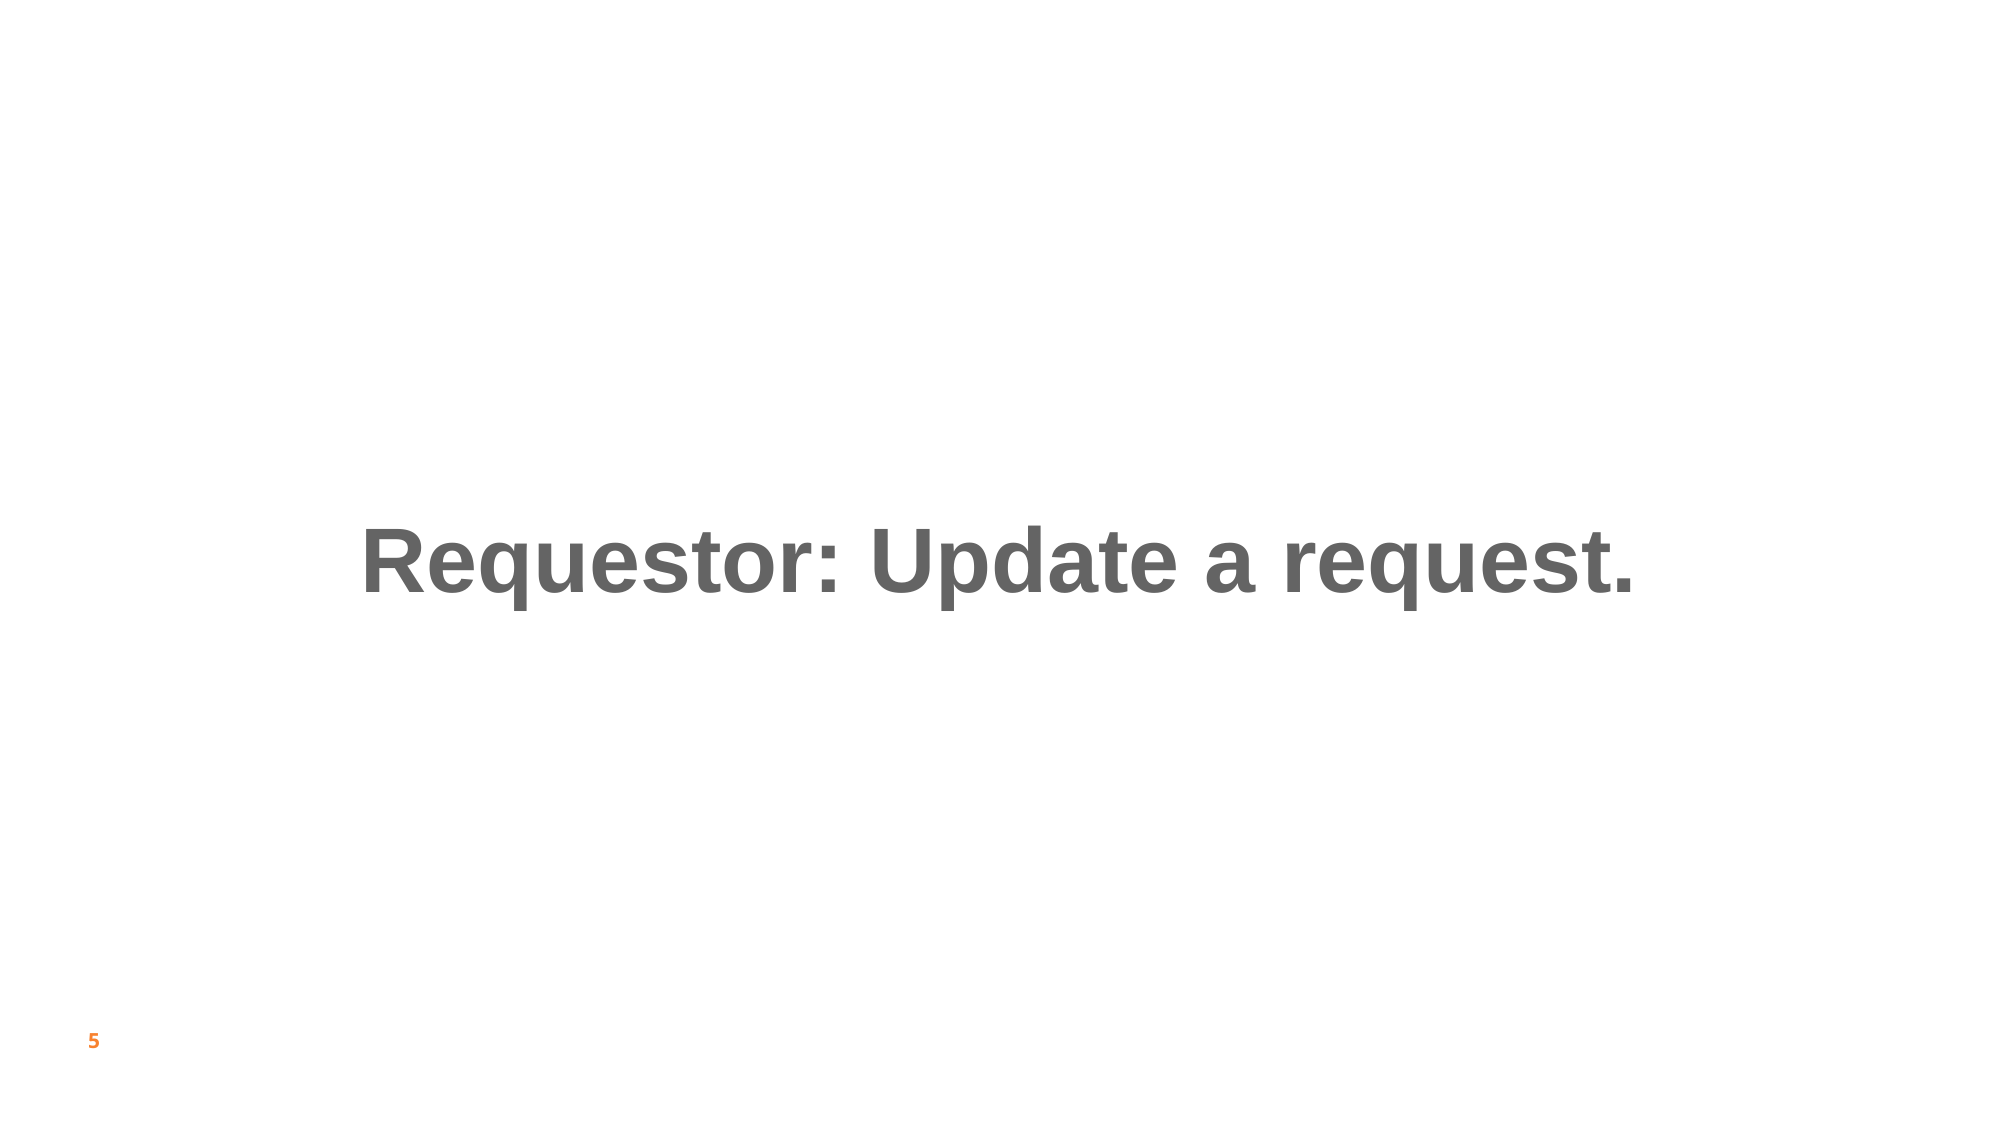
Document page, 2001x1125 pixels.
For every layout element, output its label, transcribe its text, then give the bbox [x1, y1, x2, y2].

title Requestor: Update a request. [174, 187, 1825, 938]
